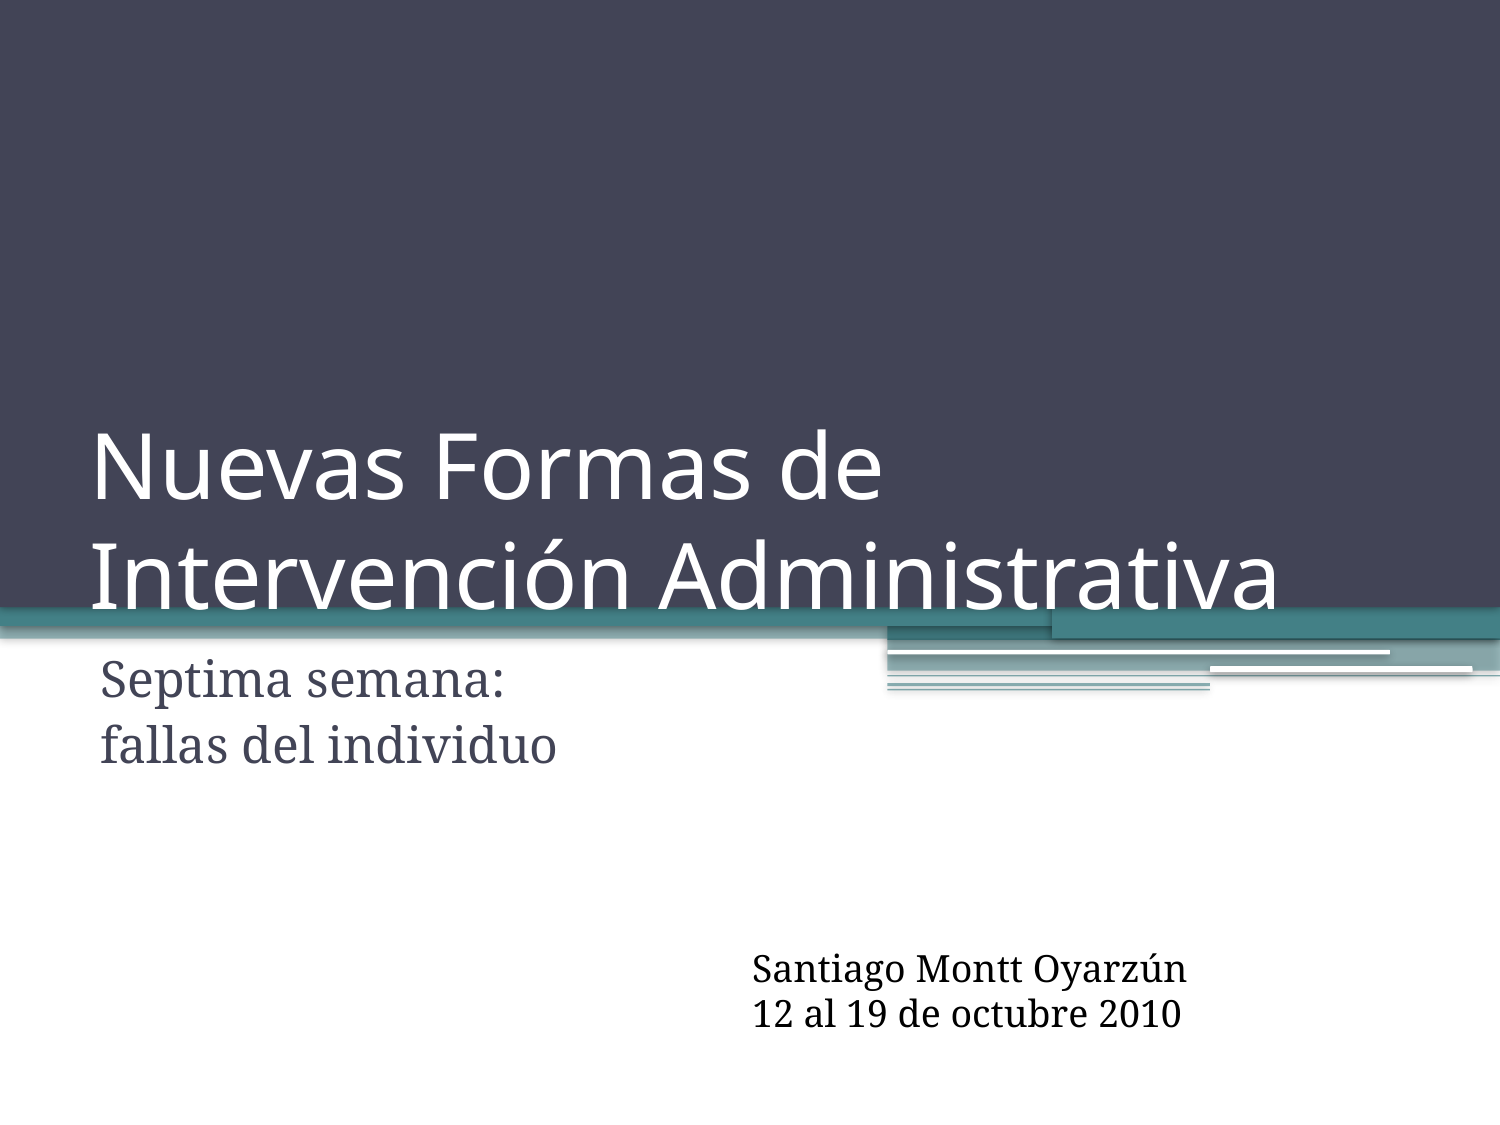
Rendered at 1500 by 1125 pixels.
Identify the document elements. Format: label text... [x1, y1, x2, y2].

subtitle Septima semana: fallas del individuo [75, 639, 888, 928]
title Nuevas Formas de Intervención Administrativa [75, 394, 1463, 636]
text_box Santiago Montt Oyarzún 12 al 19 de octubre 2010 [737, 937, 1204, 1043]
